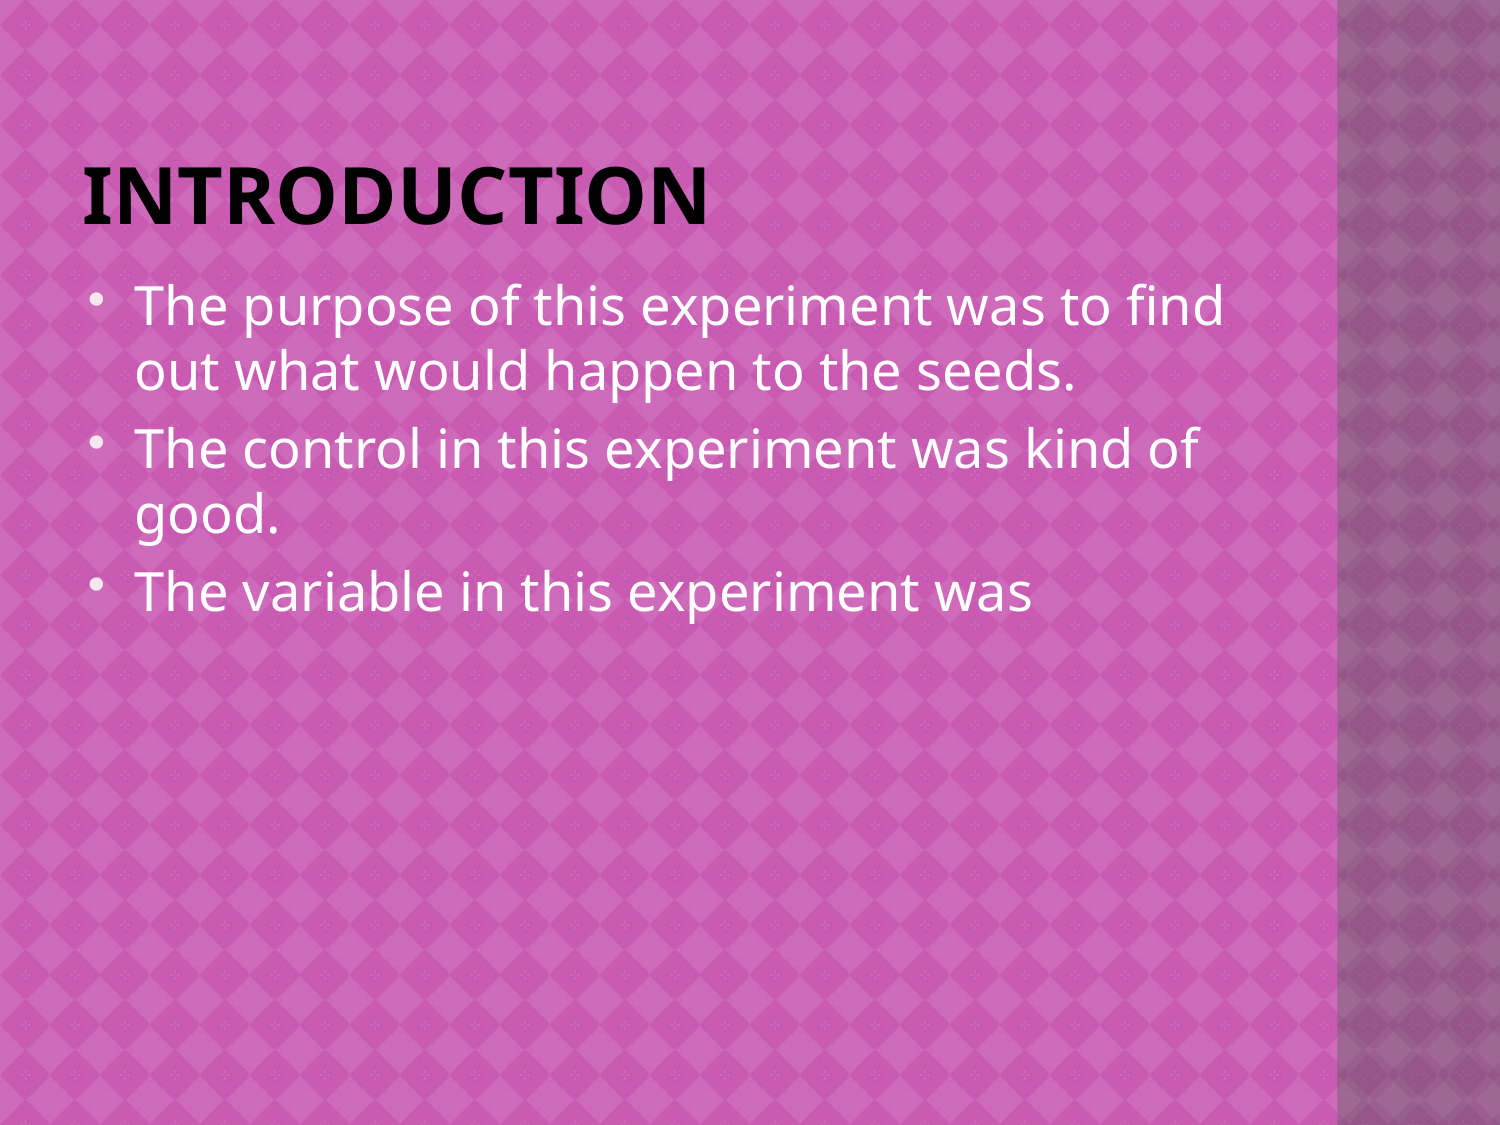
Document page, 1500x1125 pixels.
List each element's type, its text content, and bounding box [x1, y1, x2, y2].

list The purpose of this experiment was to find out what would happen to the seeds. The control in this experiment was kind of good. The variable in this experiment was [75, 264, 1263, 1059]
title Introduction [75, 52, 1263, 240]
